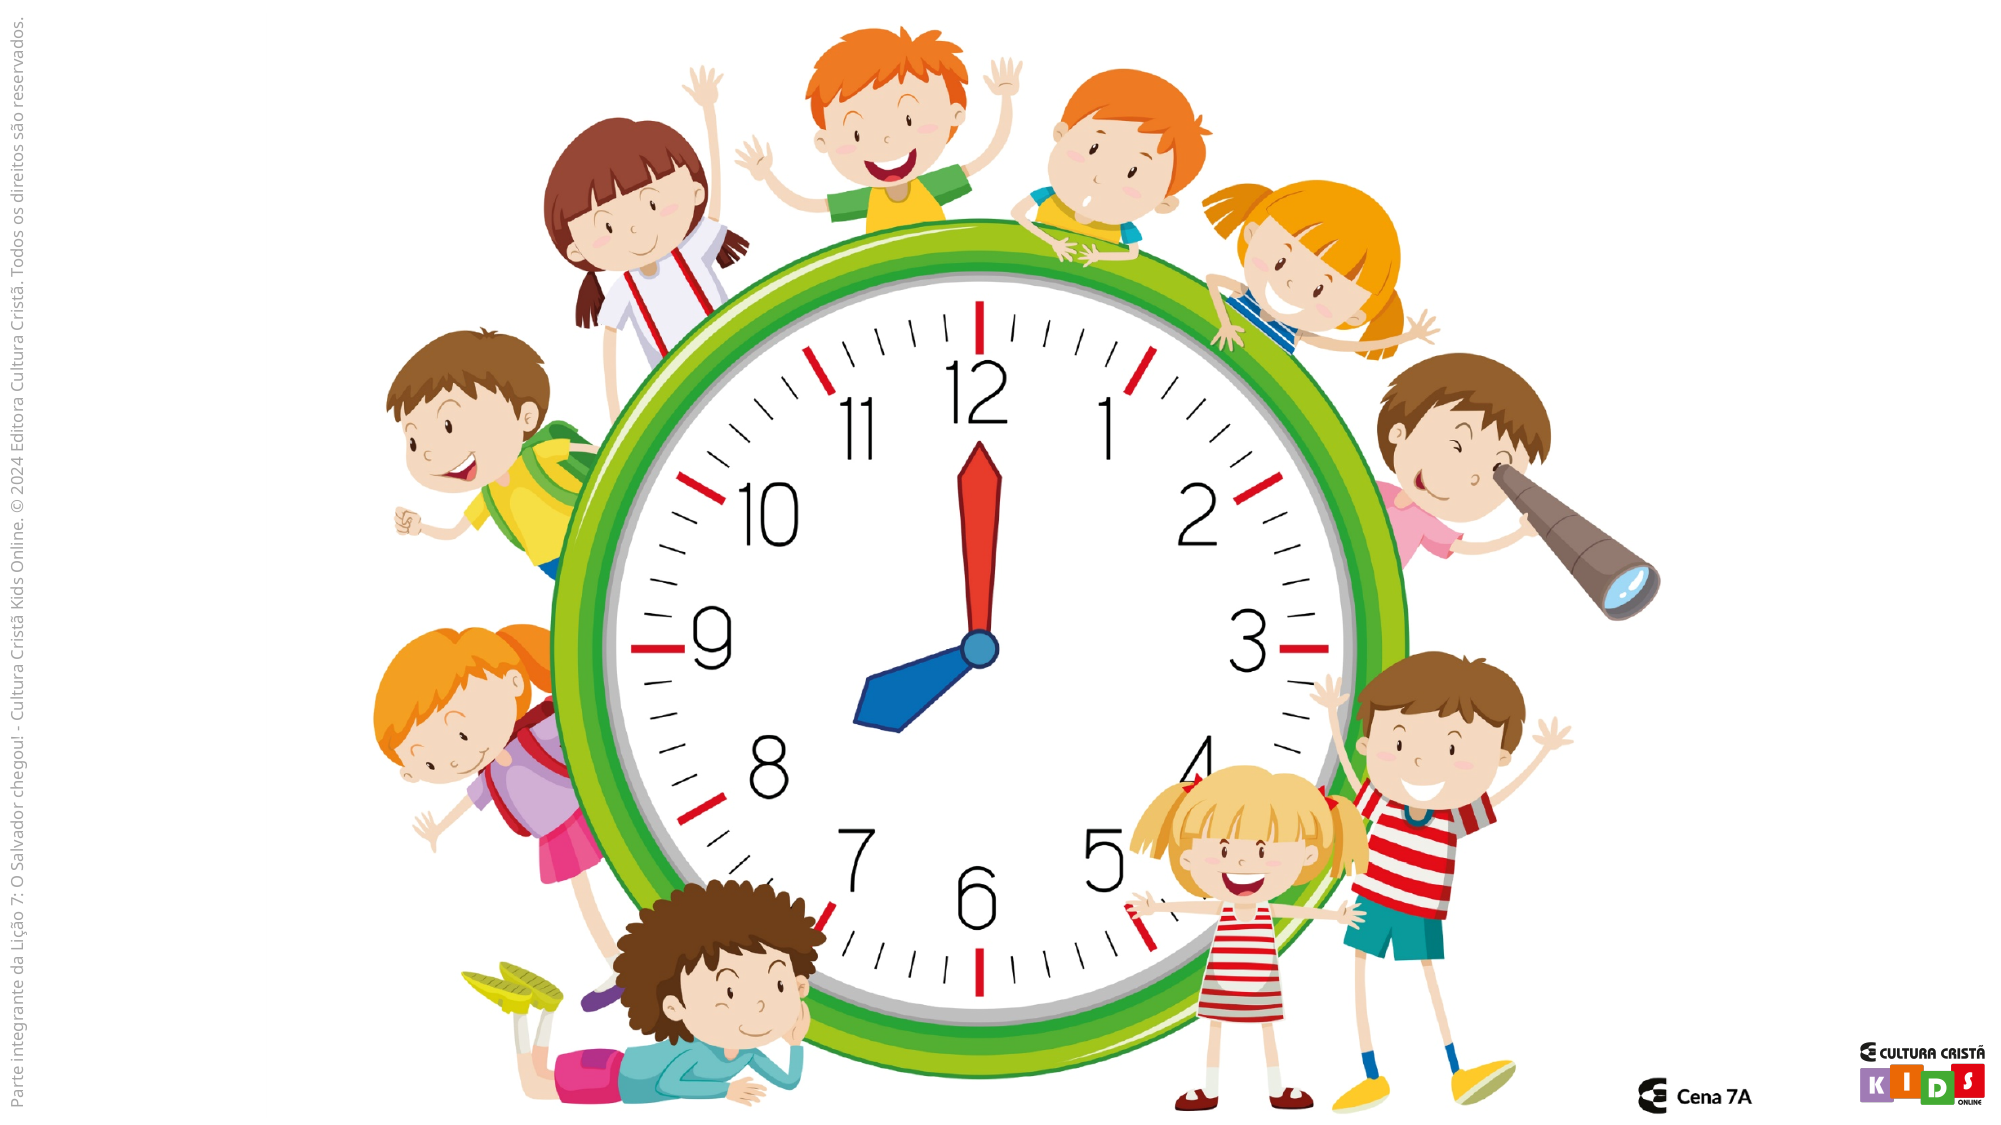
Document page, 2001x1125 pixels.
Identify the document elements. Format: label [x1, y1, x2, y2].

text_box [0, 0, 1985, 1125]
